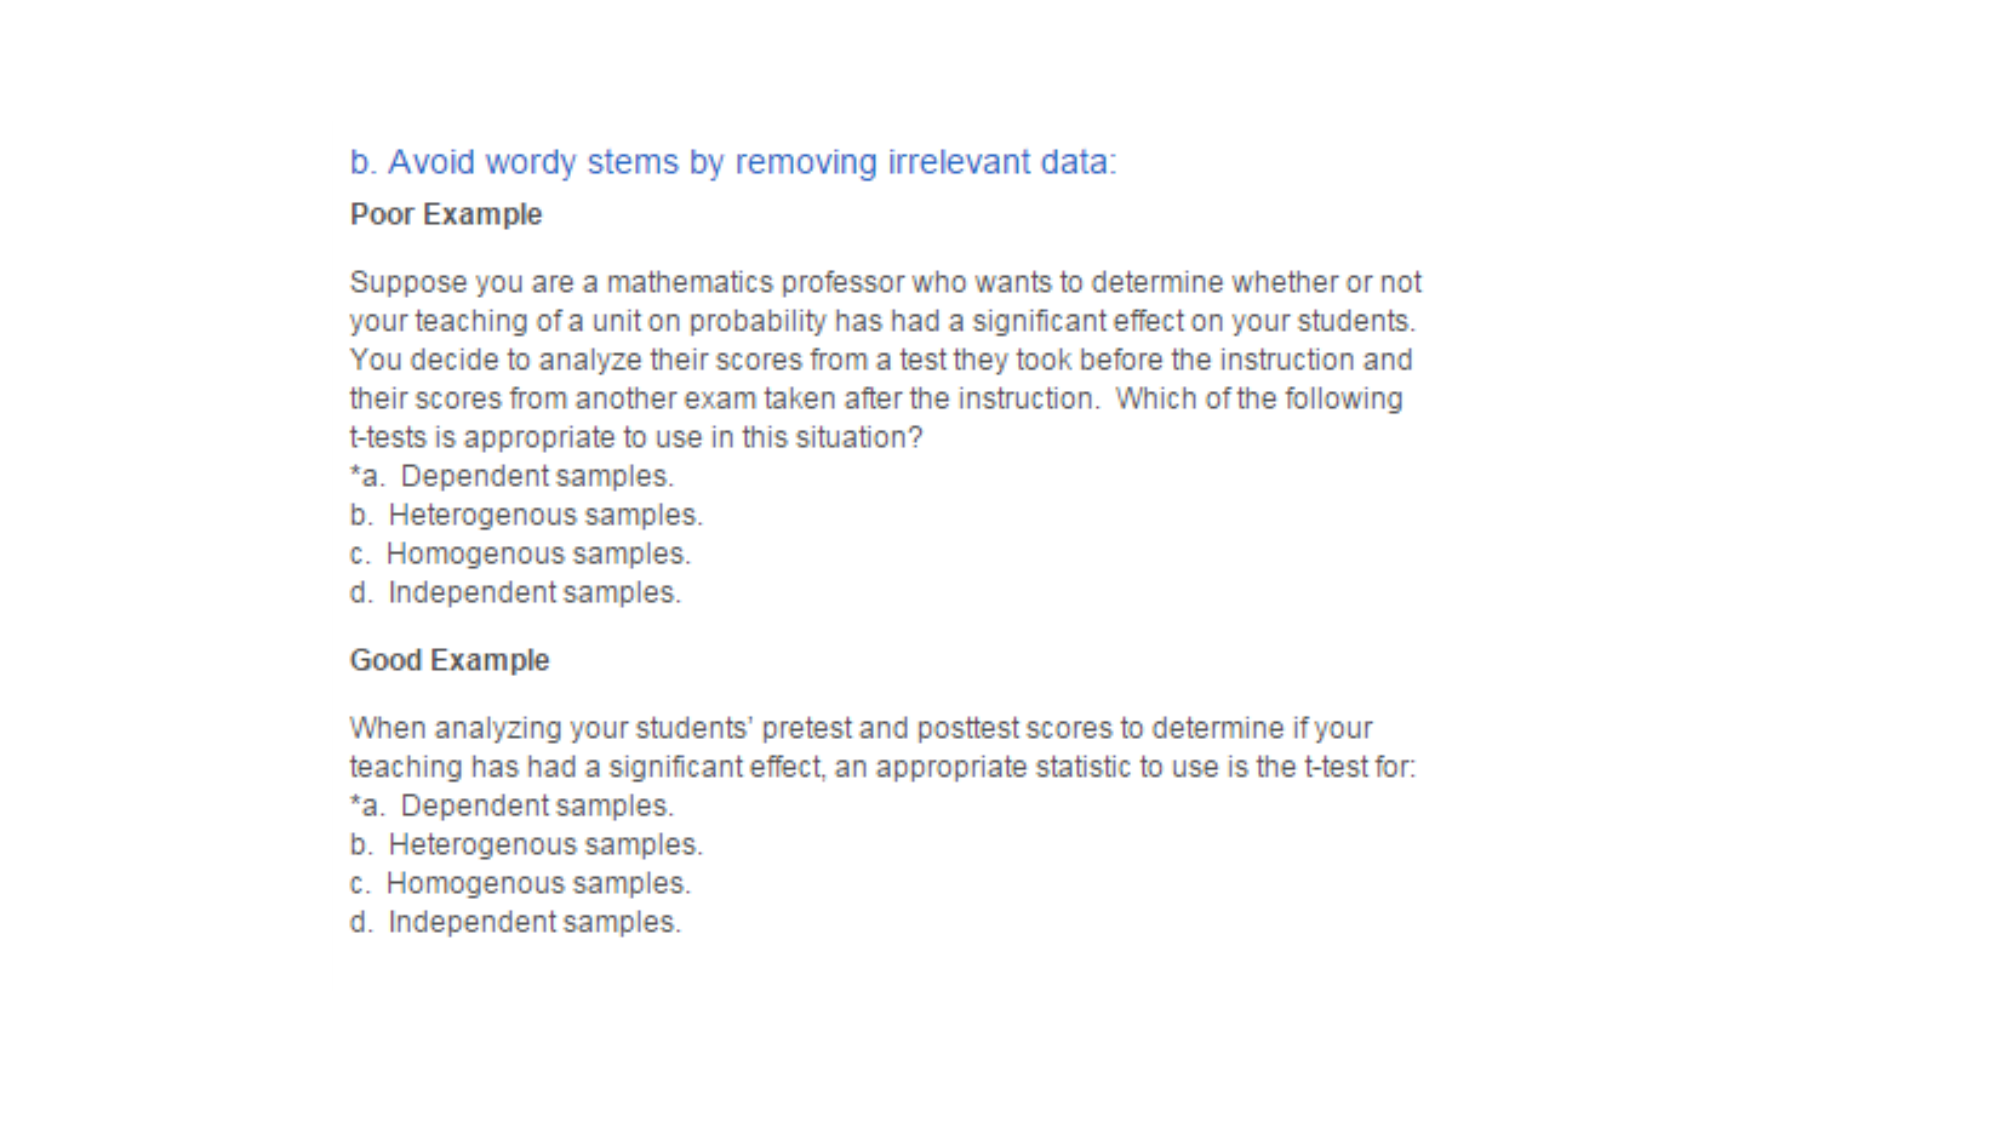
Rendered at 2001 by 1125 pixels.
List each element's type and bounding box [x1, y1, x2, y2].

list [331, 120, 1463, 991]
